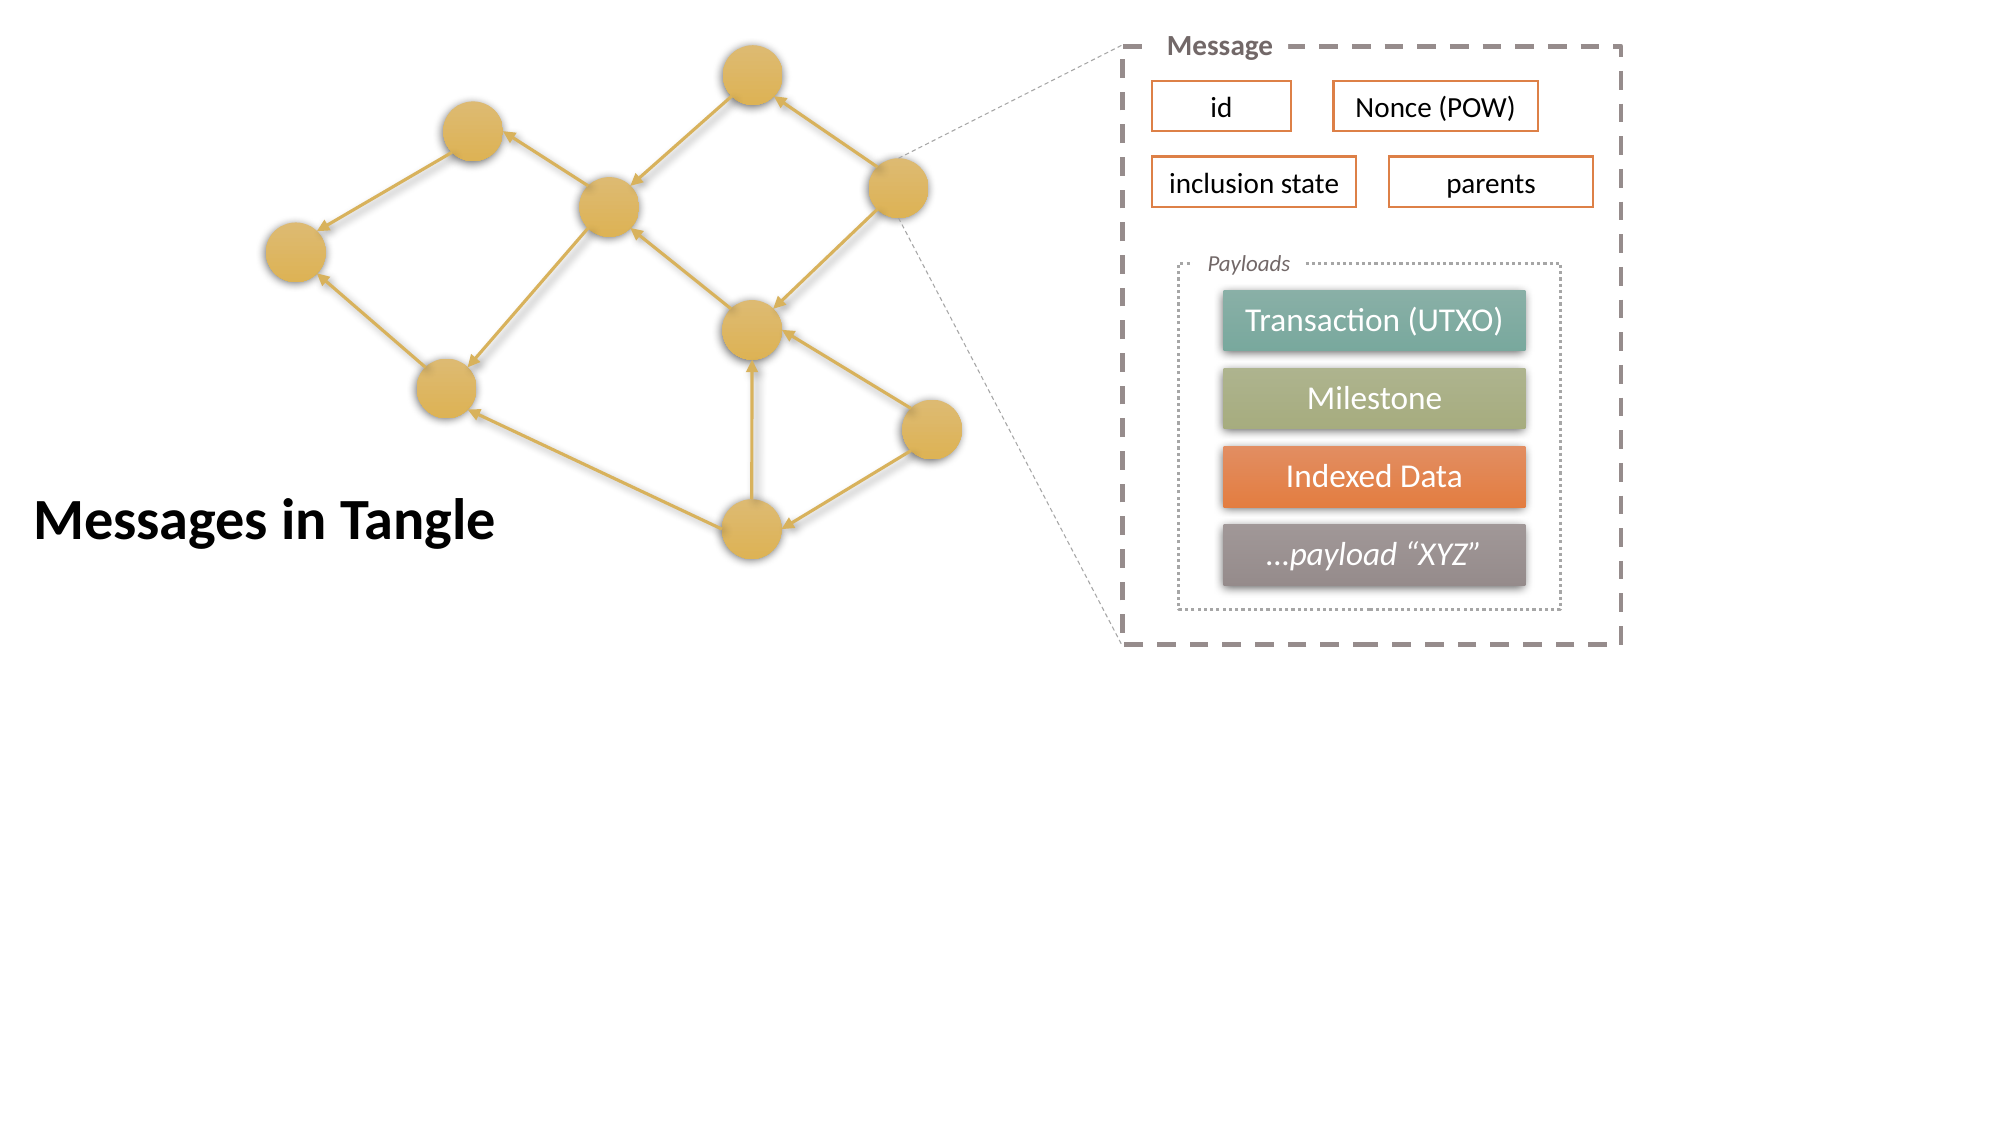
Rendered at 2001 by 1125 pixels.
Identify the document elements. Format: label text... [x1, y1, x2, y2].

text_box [502, 131, 589, 186]
text_box [416, 358, 477, 419]
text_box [773, 209, 878, 309]
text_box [467, 227, 589, 368]
text_box Payloads [1192, 241, 1306, 284]
text_box parents [1388, 155, 1594, 208]
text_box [898, 217, 1122, 645]
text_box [898, 45, 1122, 159]
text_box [781, 329, 911, 409]
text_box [630, 96, 732, 186]
text_box [1122, 46, 1622, 645]
text_box [265, 222, 326, 283]
text_box [579, 177, 640, 237]
text_box [868, 158, 929, 218]
text_box [722, 45, 783, 105]
text_box Transaction (UTXO) [1223, 290, 1526, 351]
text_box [773, 96, 878, 168]
text_box Nonce (POW) [1332, 80, 1539, 132]
text_box [722, 300, 782, 360]
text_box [467, 409, 722, 530]
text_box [316, 152, 452, 232]
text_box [781, 450, 911, 530]
text_box inclusion state [1151, 155, 1357, 208]
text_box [316, 273, 426, 368]
text_box Milestone [1223, 368, 1526, 429]
text_box [443, 101, 503, 162]
text_box Indexed Data [1223, 446, 1526, 508]
text_box Messages in Tangle [18, 473, 898, 559]
text_box [1178, 263, 1561, 610]
text_box id [1151, 80, 1292, 132]
text_box Message [1152, 19, 1289, 69]
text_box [630, 228, 731, 309]
text_box …payload “XYZ” [1223, 524, 1526, 586]
